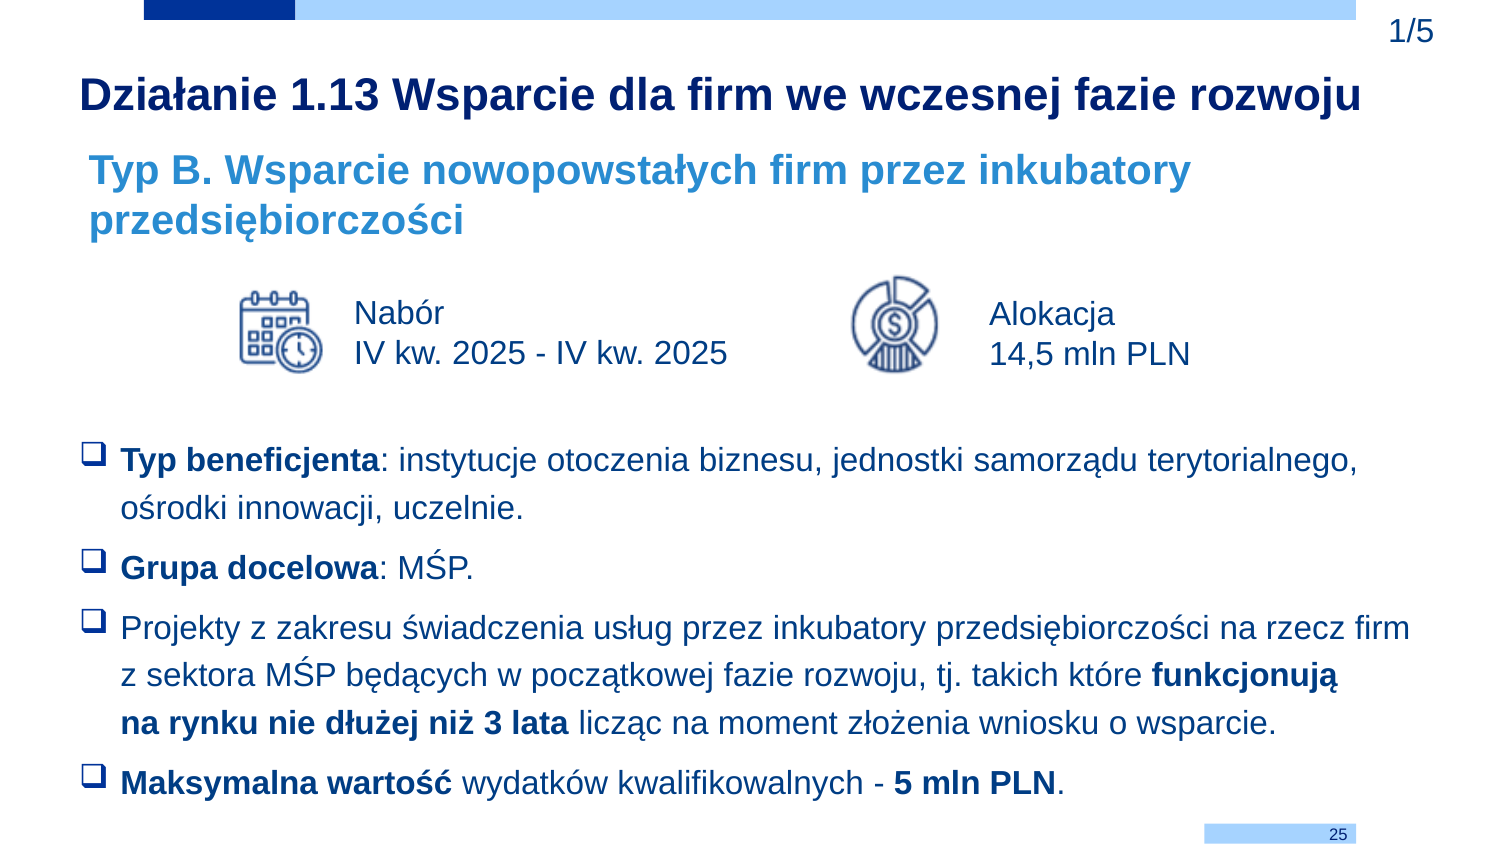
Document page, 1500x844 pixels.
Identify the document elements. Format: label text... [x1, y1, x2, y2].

text_box 25 [1196, 823, 1348, 844]
picture [835, 268, 949, 390]
text_box Alokacja 14,5 mln PLN [974, 284, 1237, 380]
picture [212, 276, 339, 390]
title Działanie 1.13 Wsparcie dla firm we wczesnej fazie rozwoju [79, 68, 1418, 135]
list Typ beneficjenta: instytucje otoczenia biznesu, jednostki samorządu terytorialnego, ośrodki innowacji, uczelnie. Grupa docelowa: MŚP. Projekty z zakresu świadczenia usług przez inkubatory przedsiębiorczości na rzecz firm z sektora MŚP będących w początkowej fazie rozwoju, tj. takich które funkcjonują na rynku nie dłużej niż 3 lata licząc na moment złożenia wniosku o wsparcie. Maksymalna wartość wydatków kwalifikowalnych - 5 mln PLN. [79, 430, 1418, 762]
text_box 1/5 [1373, 1, 1497, 57]
text_box Nabór IV kw. 2025 - IV kw. 2025 [339, 283, 774, 379]
text_box Typ B. Wsparcie nowopowstałych firm przez inkubatory przedsiębiorczości [73, 135, 1448, 250]
